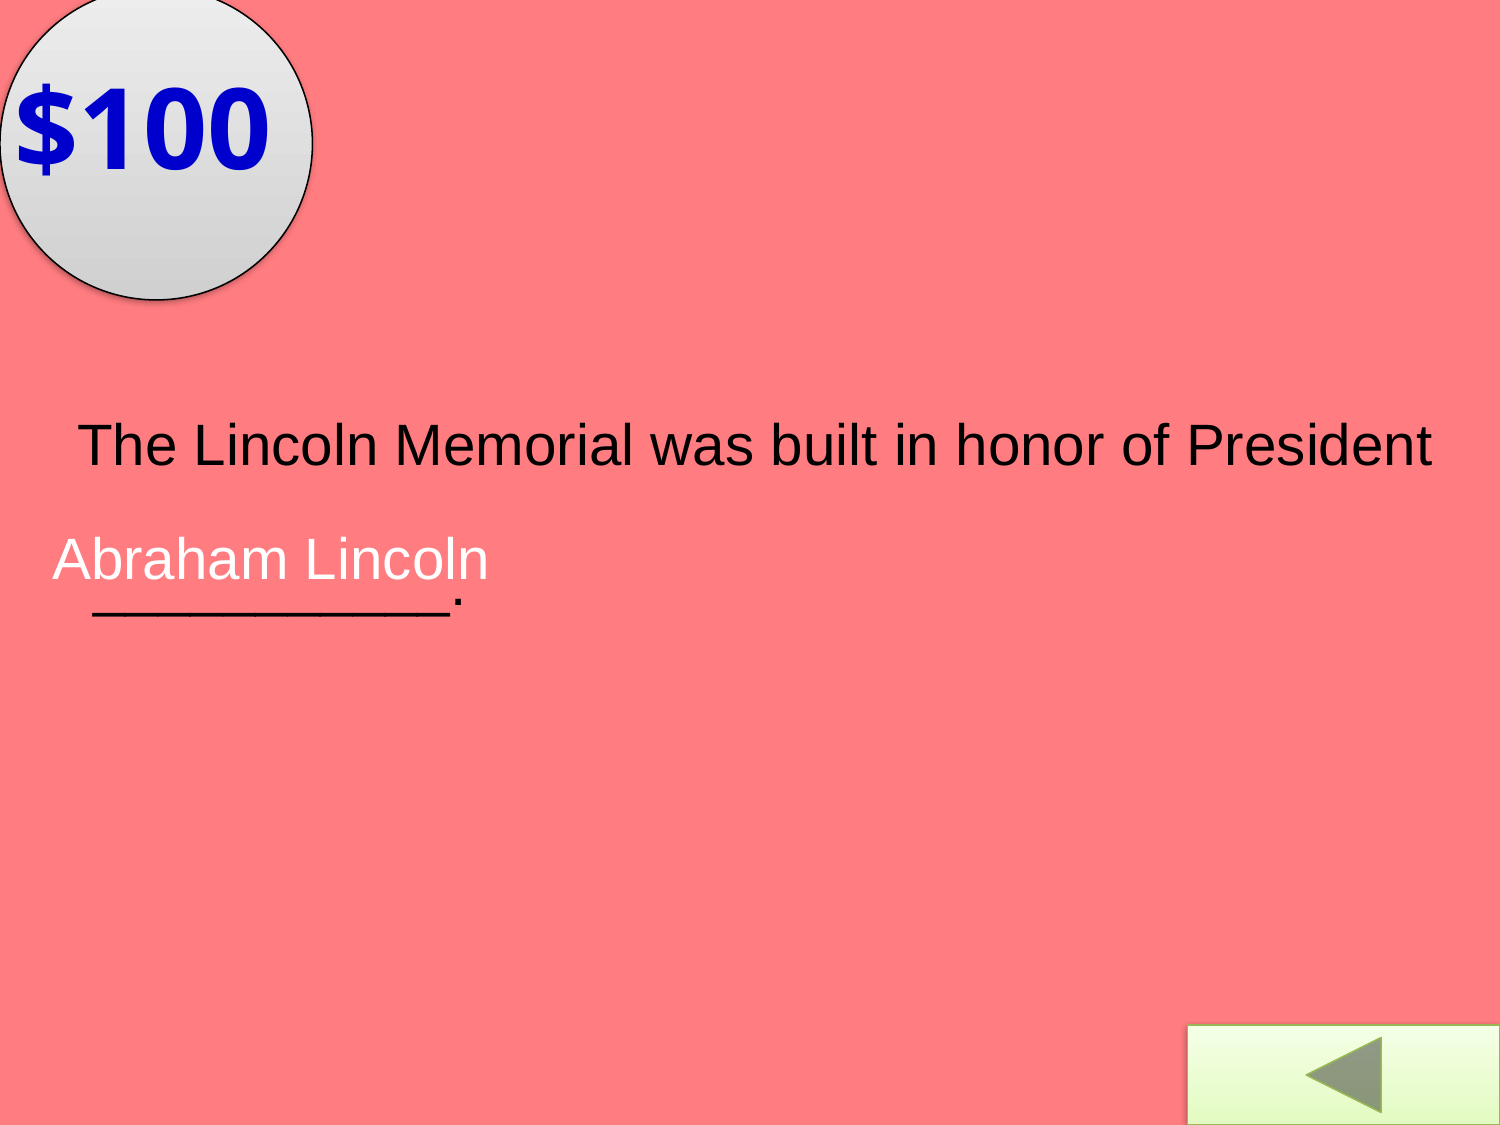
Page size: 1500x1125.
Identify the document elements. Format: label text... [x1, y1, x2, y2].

text_box $100 [0, 49, 1425, 200]
text_box [1187, 1024, 1500, 1125]
text_box [9, 200, 303, 301]
text_box The Lincoln Memorial was built in honor of President ___________. [62, 399, 1463, 625]
text_box [30, 0, 282, 49]
text_box Abraham Lincoln [37, 514, 675, 599]
